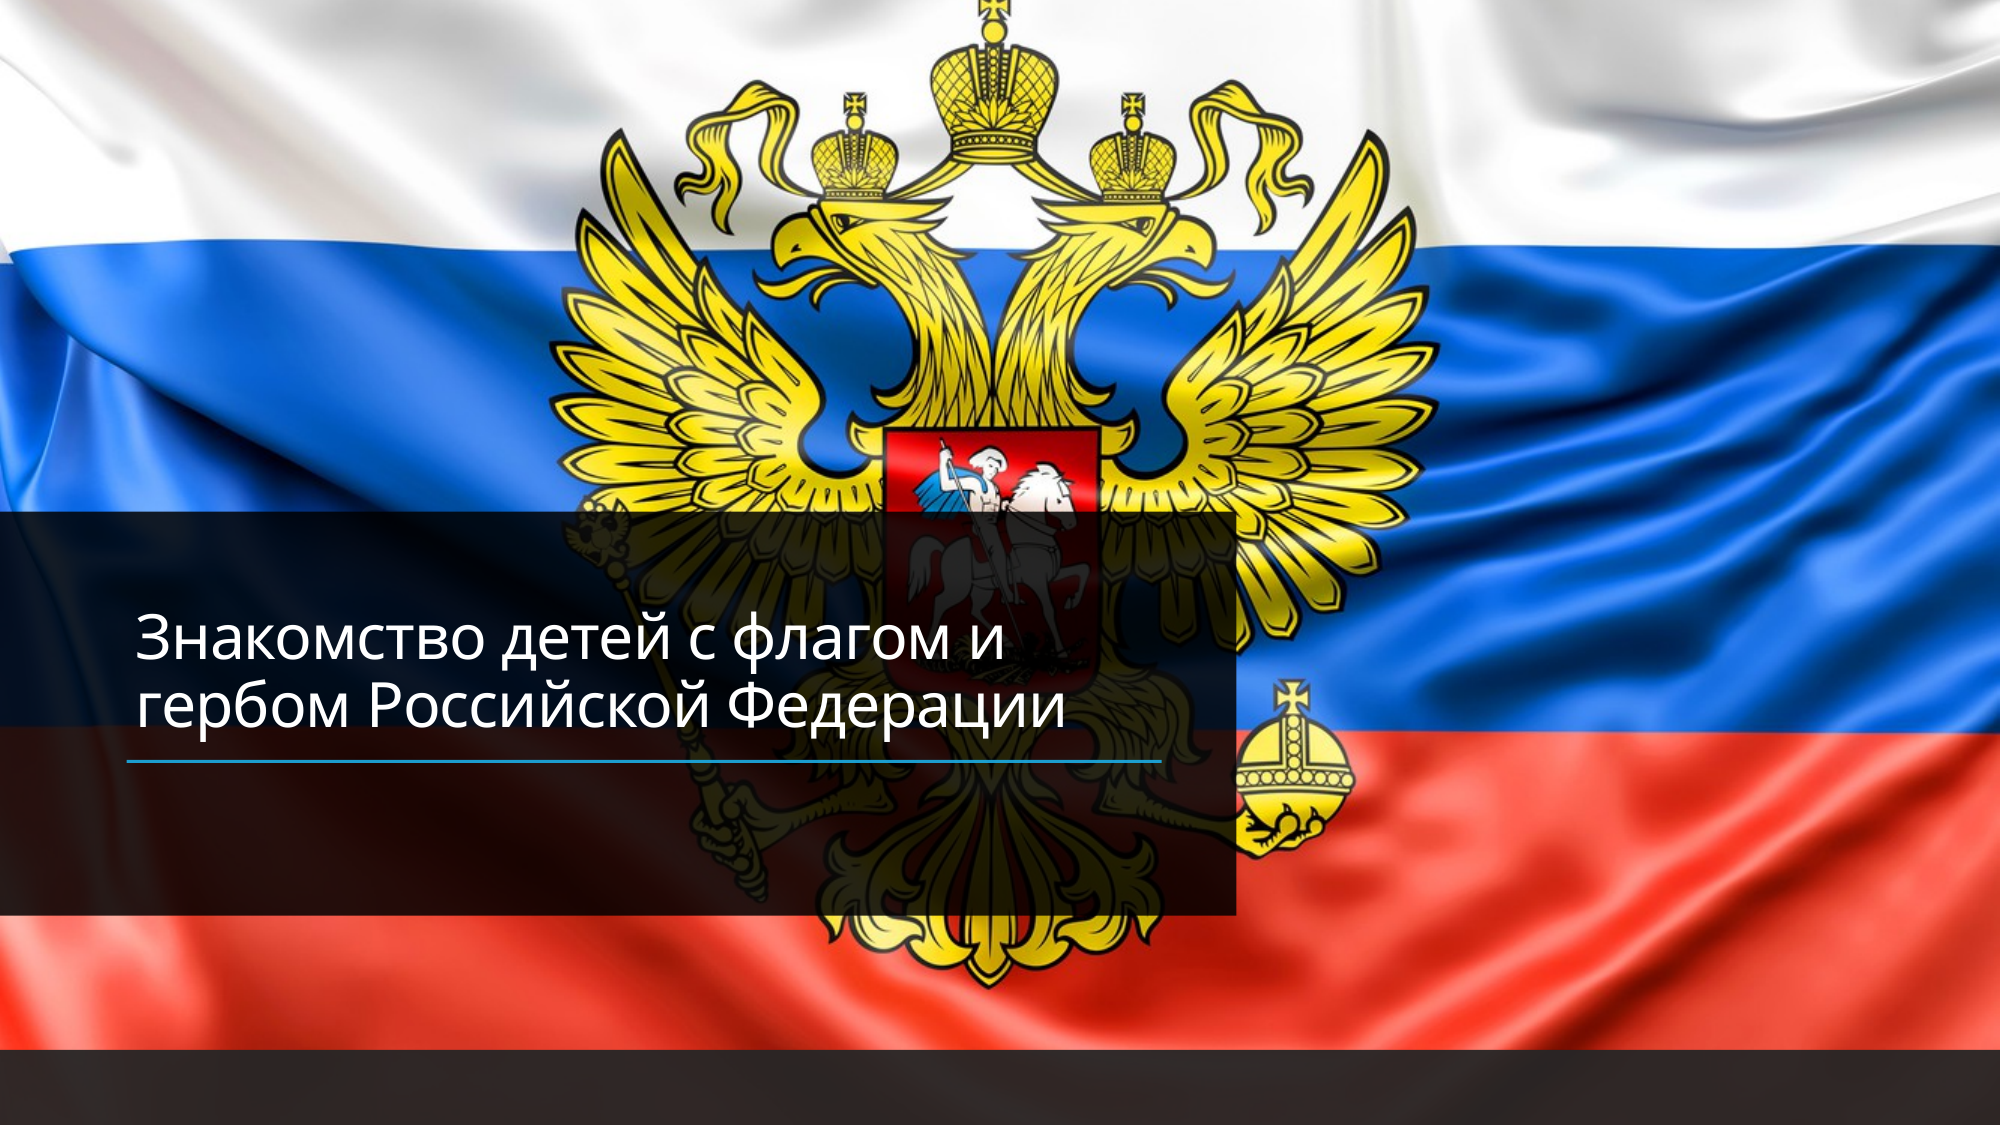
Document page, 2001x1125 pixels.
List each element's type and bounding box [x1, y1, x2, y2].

list [0, 0, 2000, 1125]
